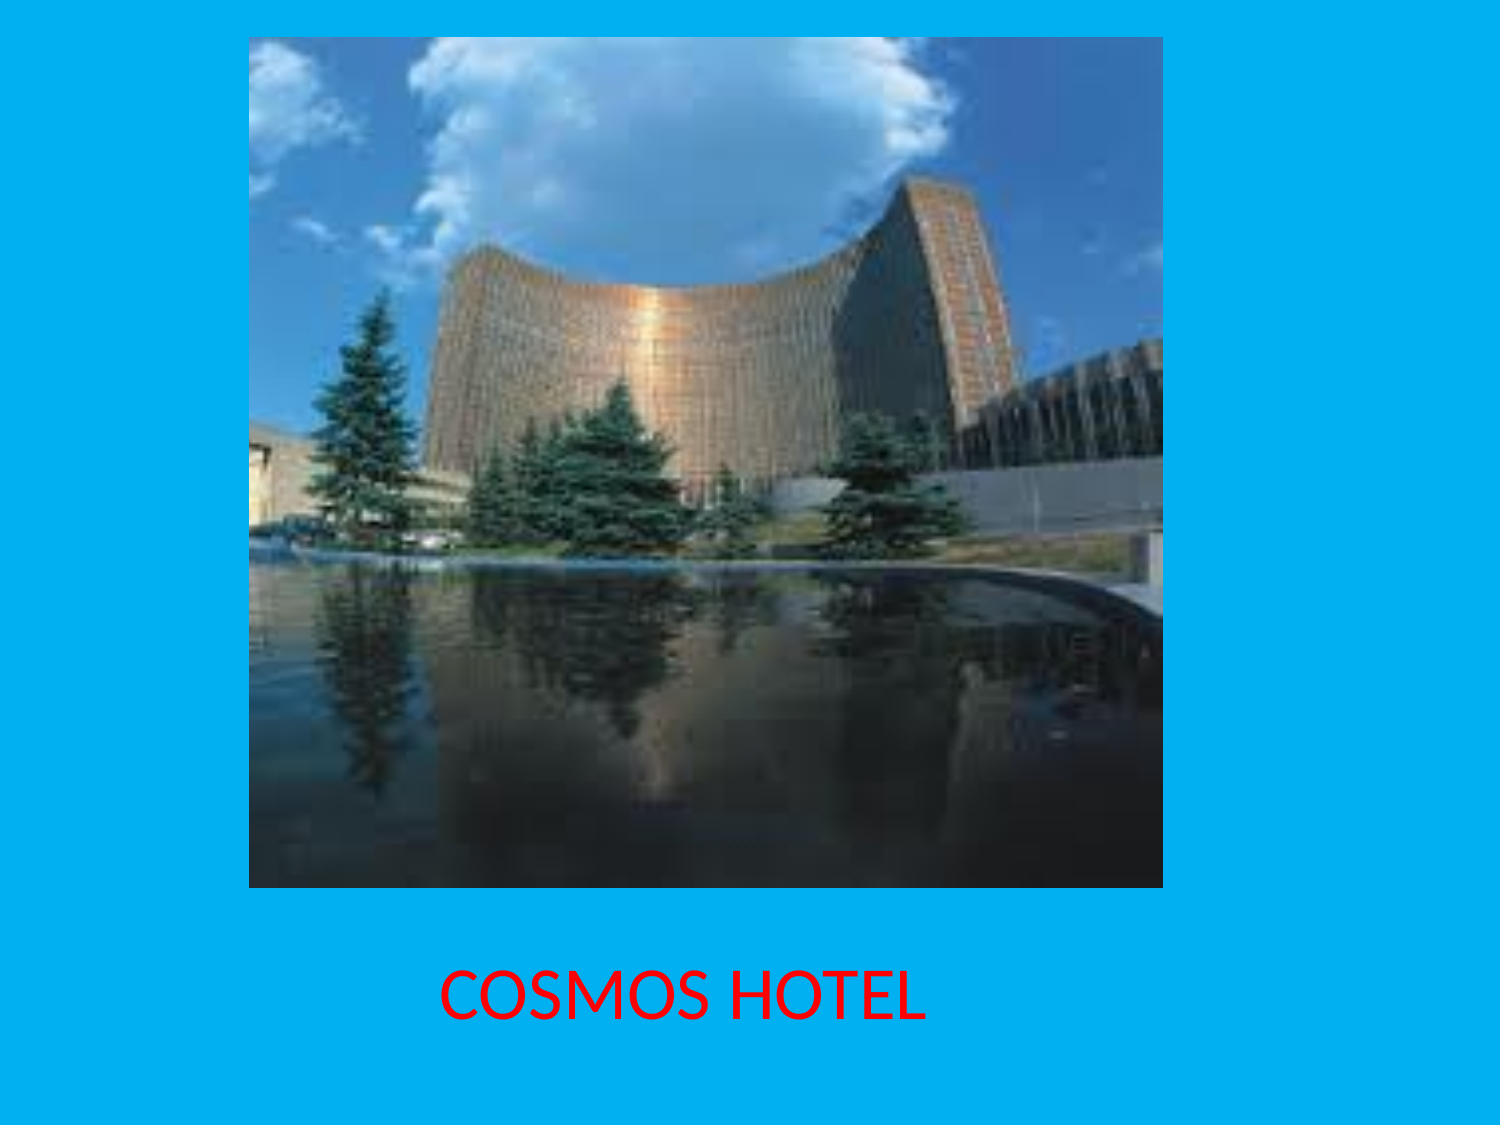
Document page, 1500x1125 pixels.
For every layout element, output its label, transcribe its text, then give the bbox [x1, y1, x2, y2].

text_box COSMOS HOTEL [425, 937, 988, 1043]
picture [250, 38, 1162, 887]
